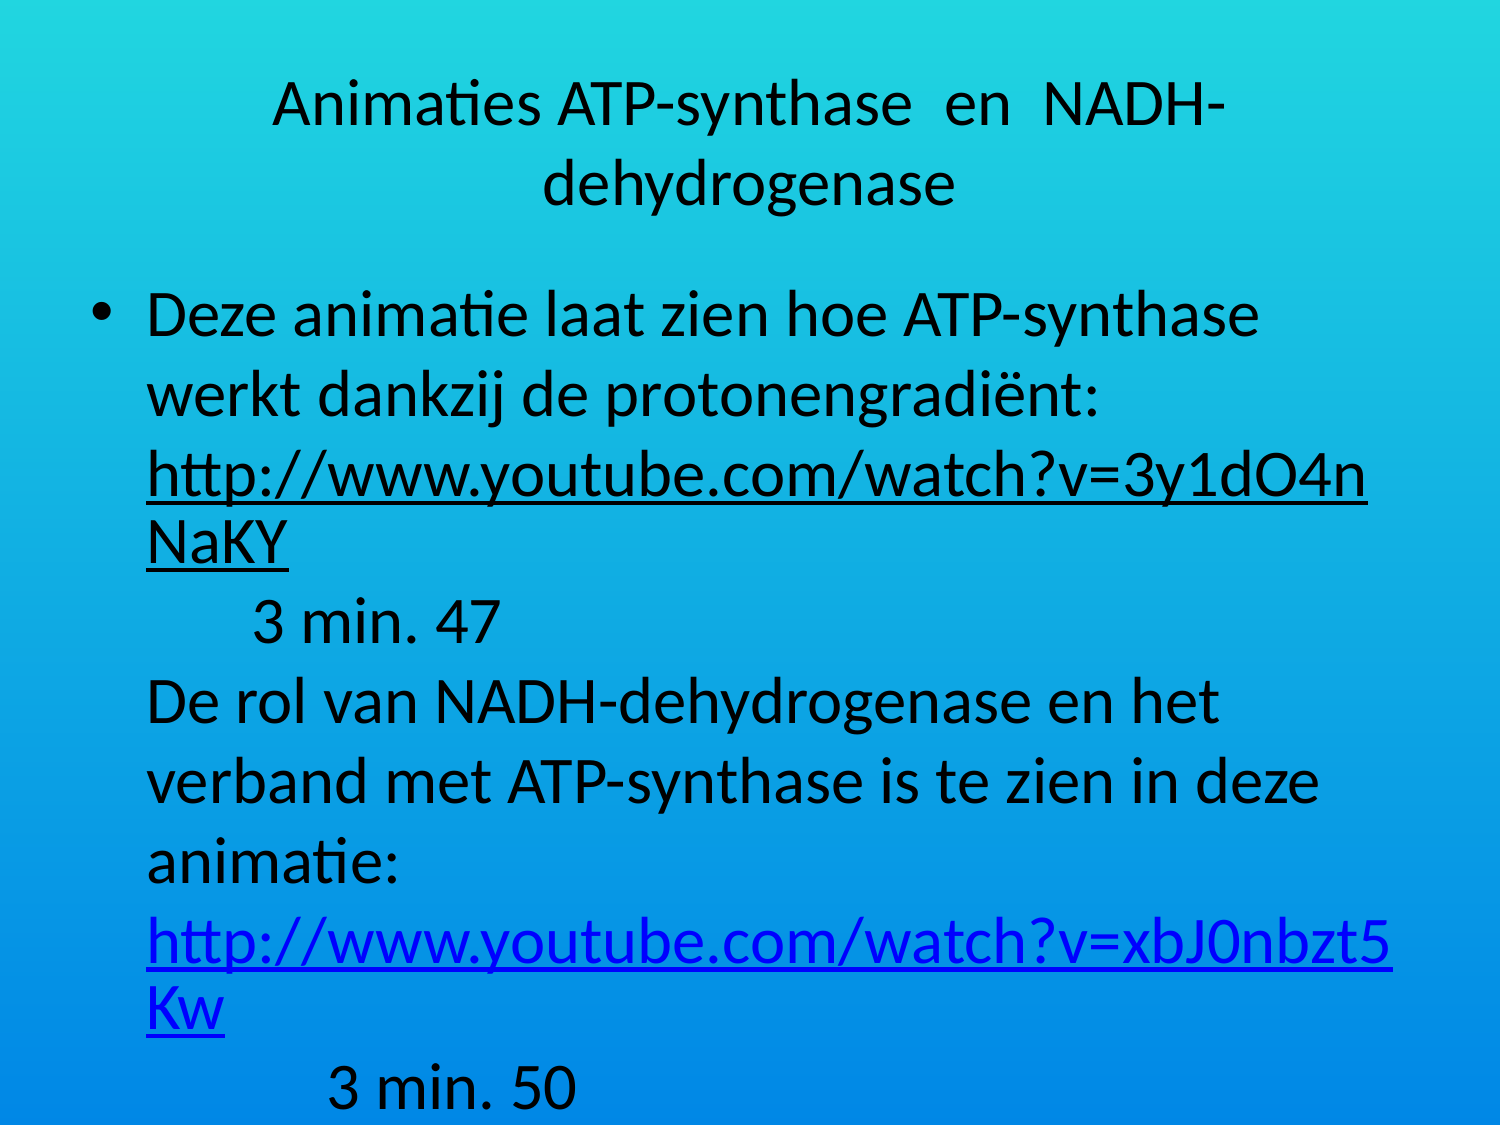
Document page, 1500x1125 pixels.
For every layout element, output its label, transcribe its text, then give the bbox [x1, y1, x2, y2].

list Deze animatie laat zien hoe ATP-synthase werkt dankzij de protonengradiënt: http://www.youtube.com/watch?v=3y1dO4nNaKY 3 min. 47 De rol van NADH-dehydrogenase en het verband met ATP-synthase is te zien in deze animatie: http://www.youtube.com/watch?v=xbJ0nbzt5Kw 3 min. 50 [75, 262, 1425, 1005]
title Animaties ATP-synthase en NADH-dehydrogenase [75, 45, 1425, 233]
